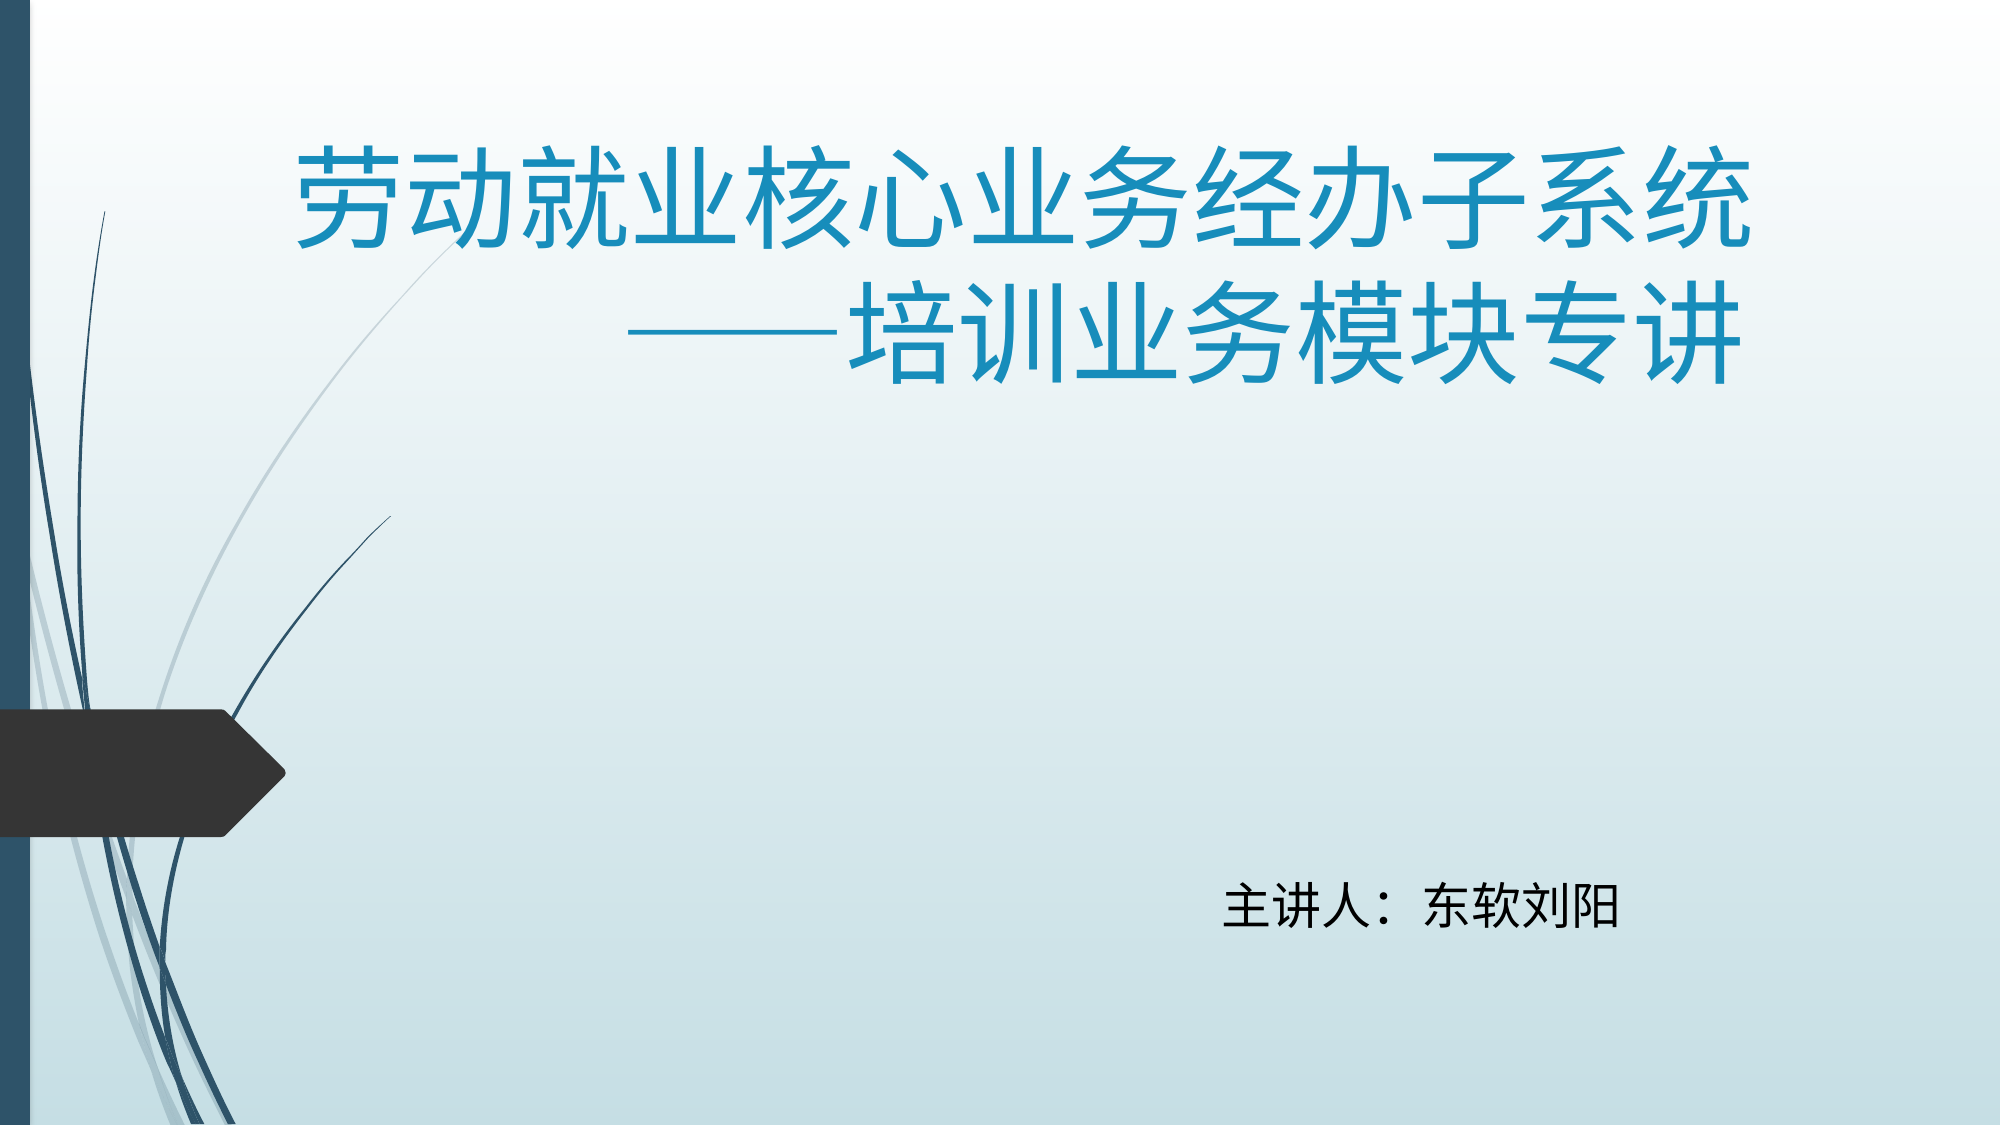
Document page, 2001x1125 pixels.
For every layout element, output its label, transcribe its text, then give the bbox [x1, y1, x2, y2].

title 劳动就业核心业务经办子系统 ——培训业务模块专讲 [277, 83, 1950, 406]
text_box 主讲人：东软刘阳 [1207, 867, 1672, 942]
